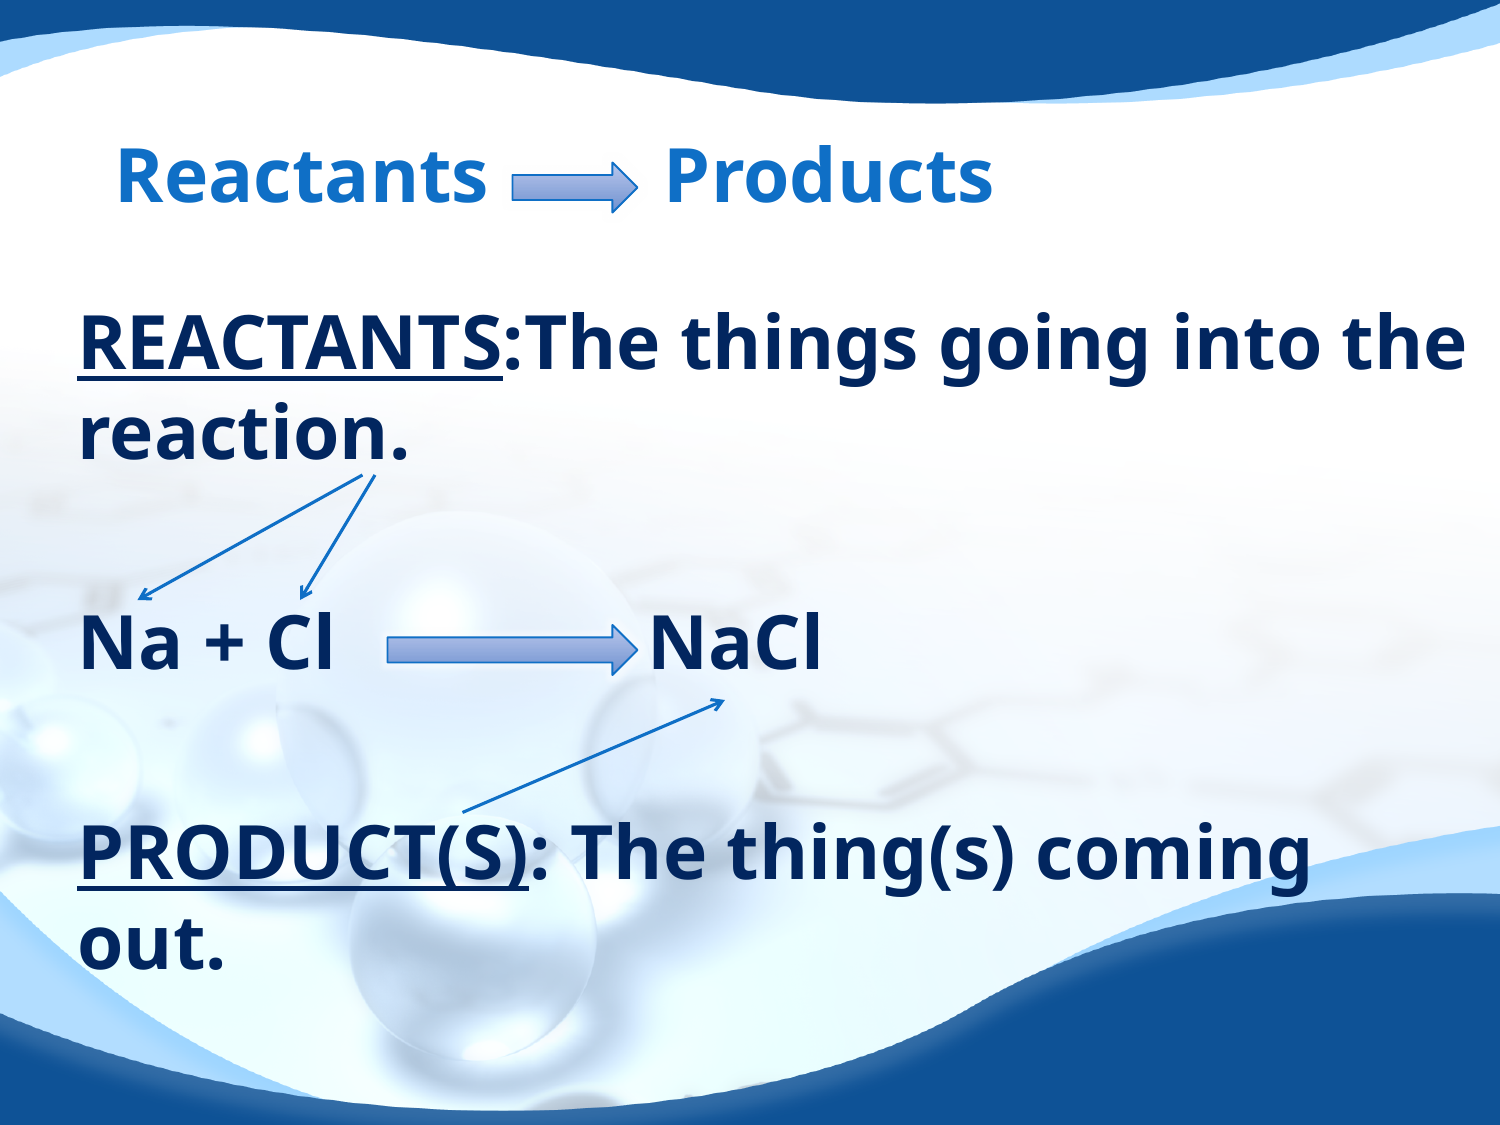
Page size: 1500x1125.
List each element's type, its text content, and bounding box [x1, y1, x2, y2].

list REACTANTS:The things going into the reaction. Na + Cl NaCl PRODUCT(S): The thing(s) coming out. [62, 287, 1488, 926]
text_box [462, 699, 726, 813]
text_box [299, 474, 376, 601]
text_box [136, 474, 291, 601]
title Reactants Products [99, 120, 1451, 226]
picture [0, 0, 1500, 1125]
text_box [511, 161, 639, 214]
text_box [386, 624, 639, 676]
